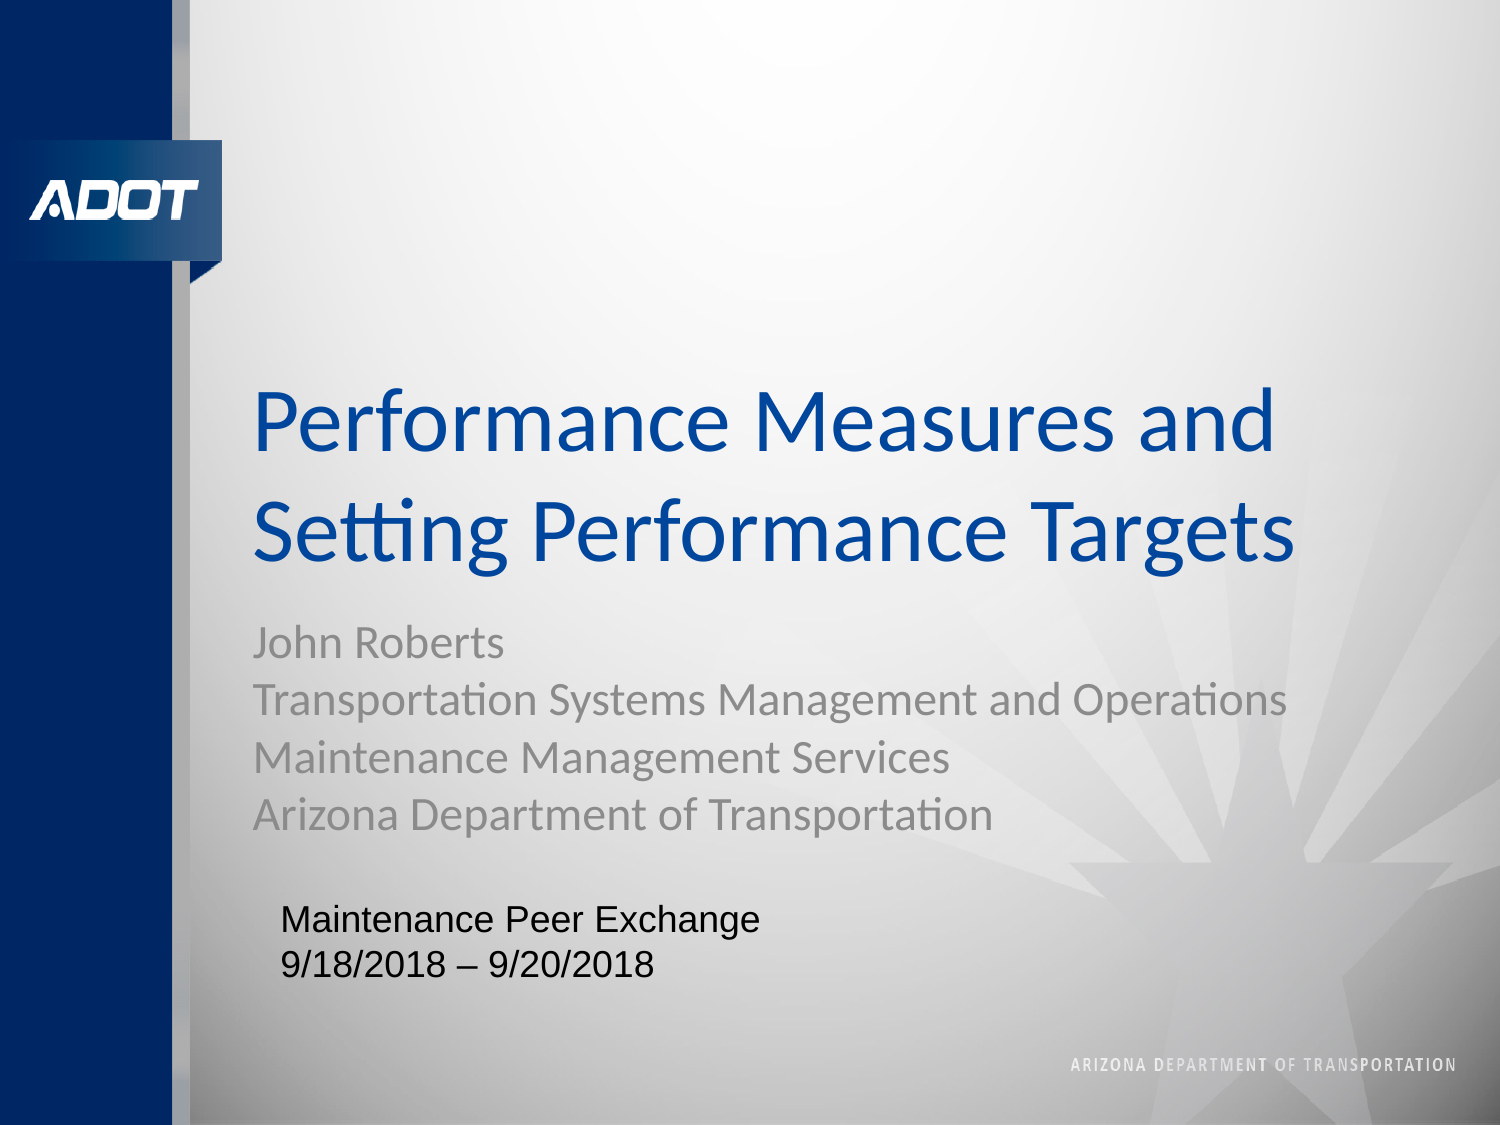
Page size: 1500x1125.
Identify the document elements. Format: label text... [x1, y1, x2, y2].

picture [0, 0, 1500, 1125]
text_box Maintenance Peer Exchange 9/18/2018 – 9/20/2018 [265, 887, 776, 993]
subtitle John Roberts Transportation Systems Management and Operations Maintenance Management Services Arizona Department of Transportation [237, 602, 1500, 850]
title Performance Measures and Setting Performance Targets [237, 349, 1388, 591]
